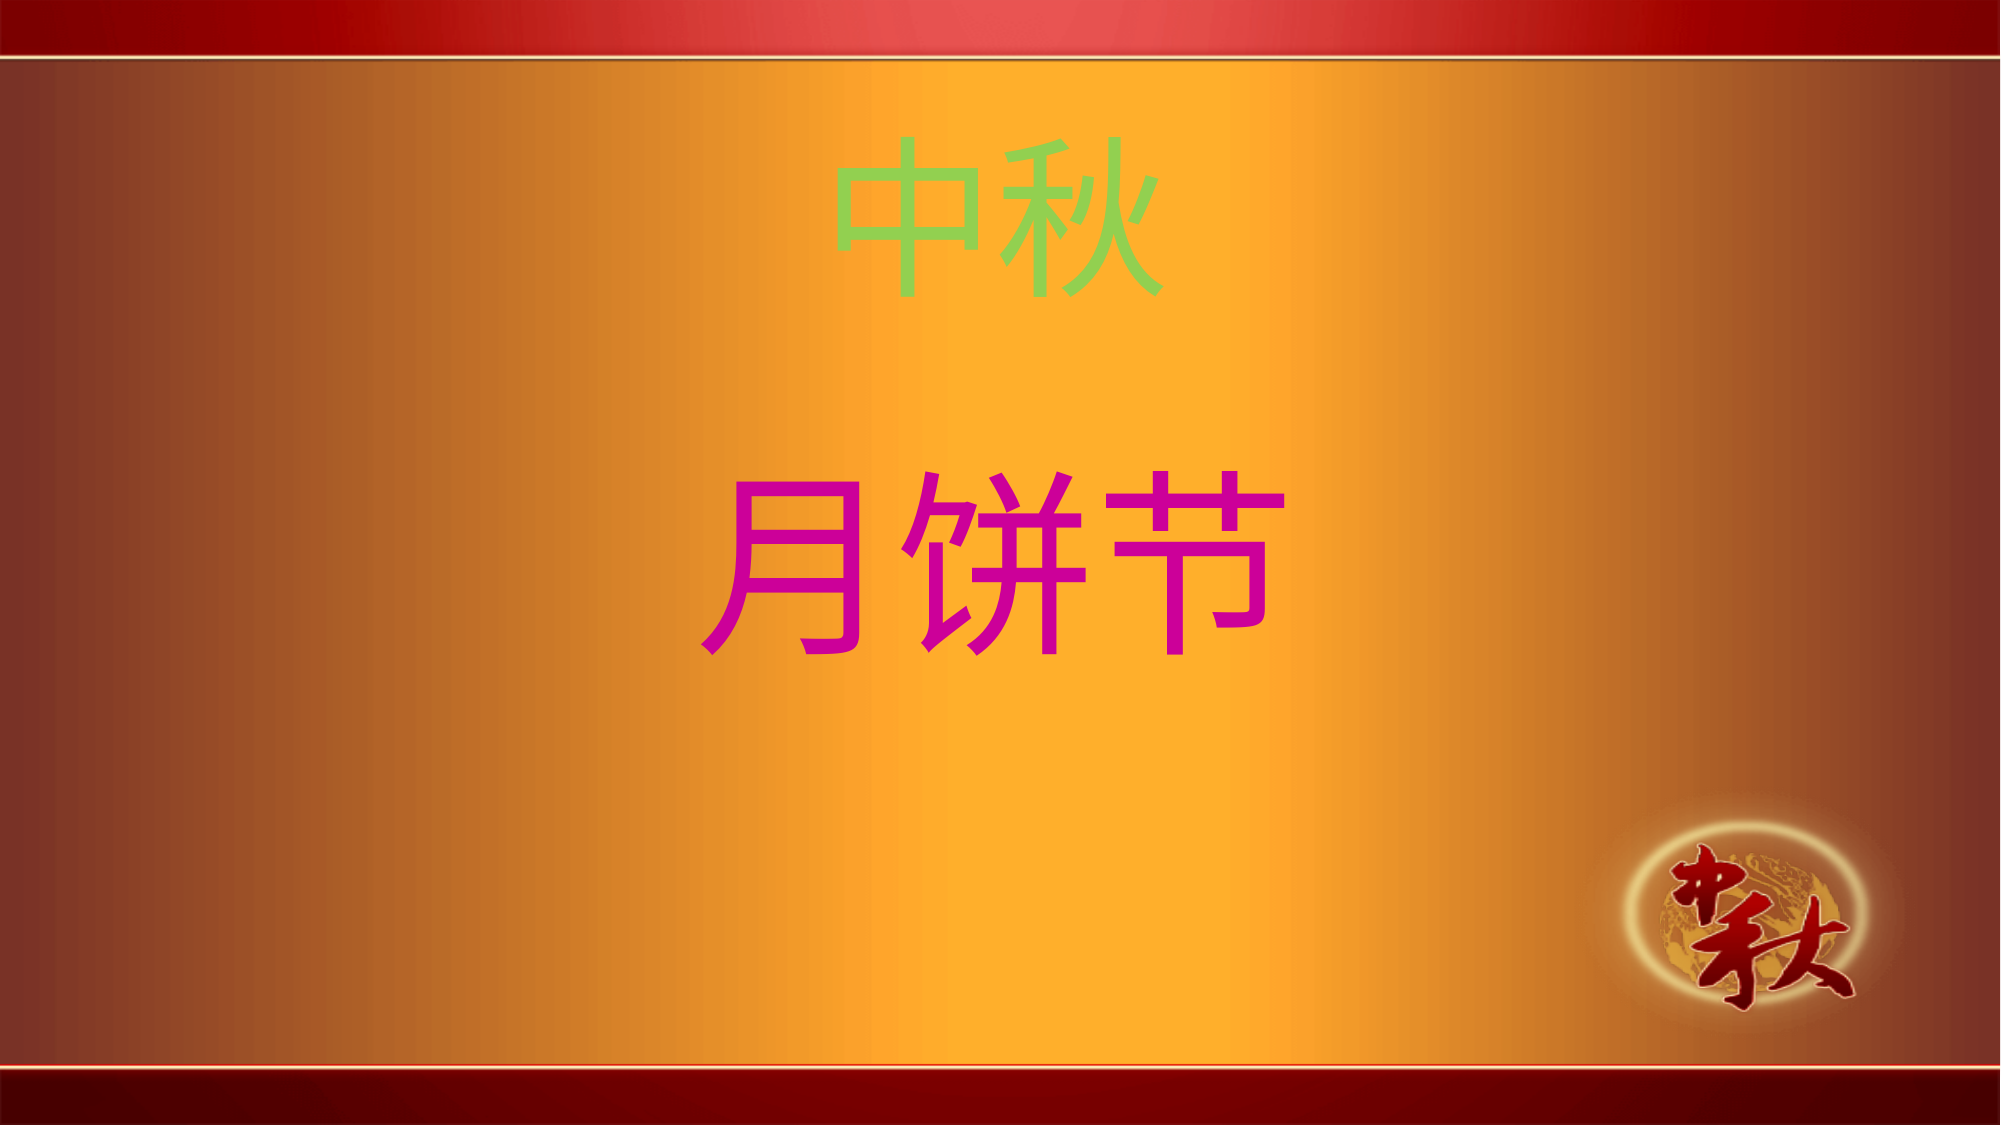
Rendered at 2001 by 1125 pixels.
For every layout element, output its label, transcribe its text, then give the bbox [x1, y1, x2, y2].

picture [0, 0, 2001, 1125]
title 中秋 [314, 101, 1677, 327]
list 月饼节 [326, 432, 1665, 787]
